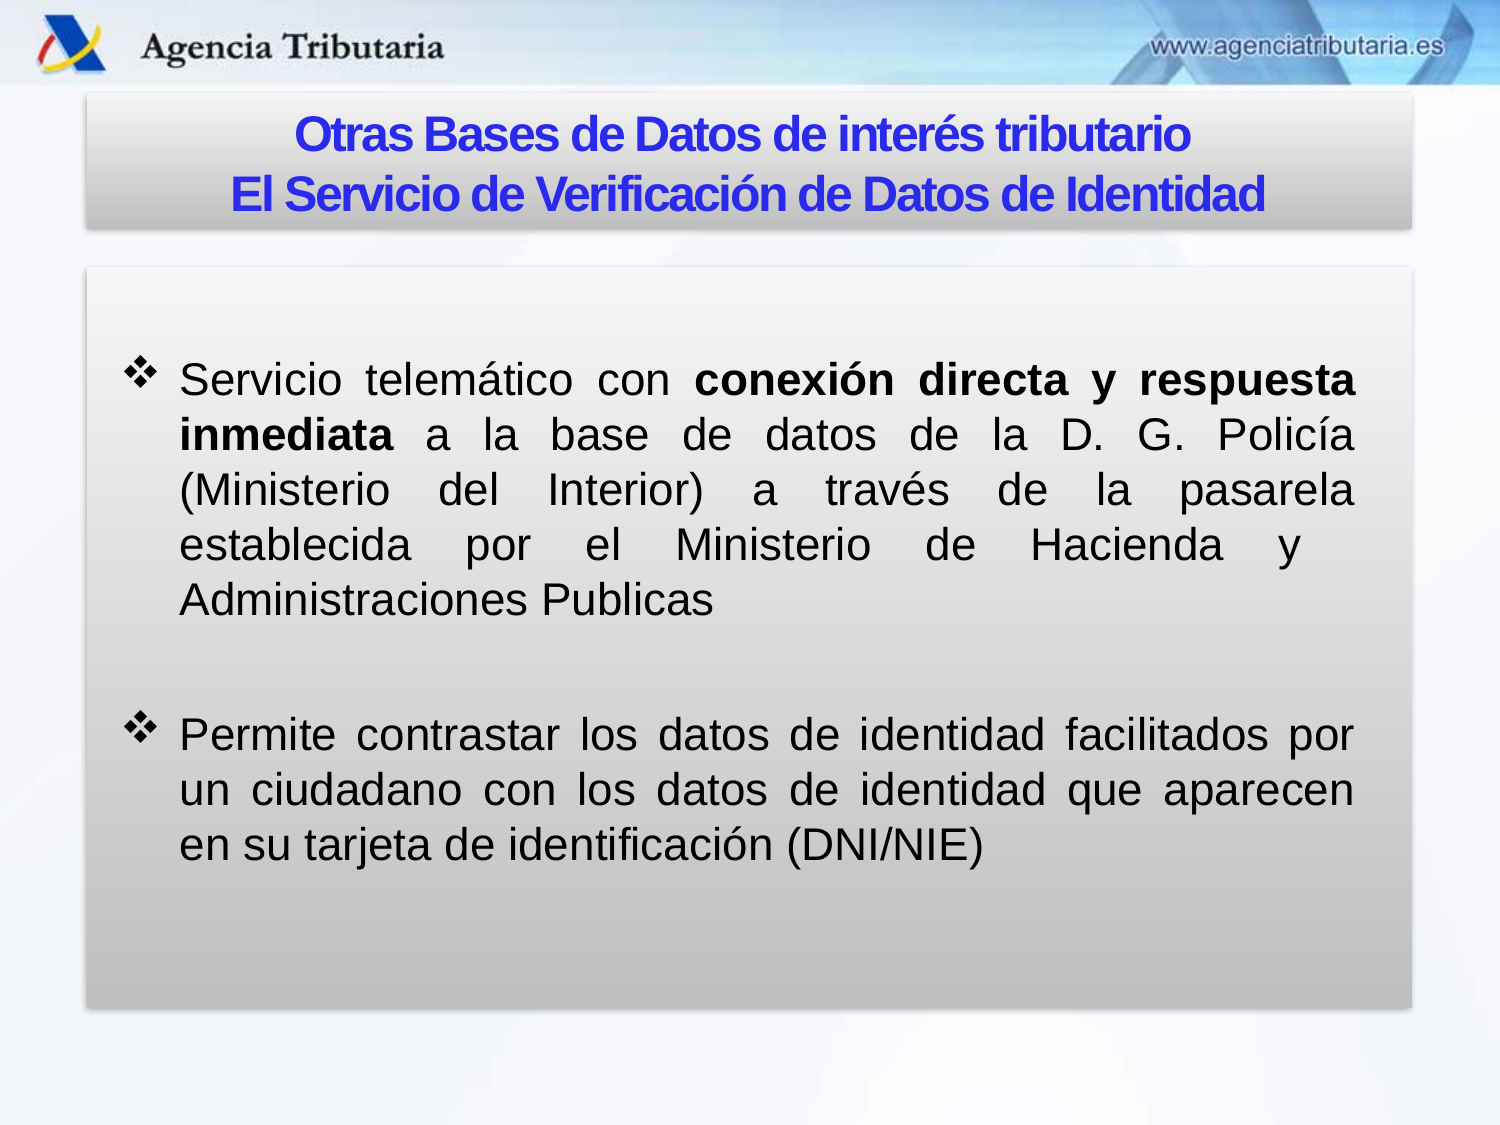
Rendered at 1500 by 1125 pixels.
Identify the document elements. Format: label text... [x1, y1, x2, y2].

text_box Servicio telemático con conexión directa y respuesta inmediata a la base de datos de la D. G. Policía (Ministerio del Interior) a través de la pasarela establecida por el Ministerio de Hacienda y Administraciones Publicas Permite contrastar los datos de identidad facilitados por un ciudadano con los datos de identidad que aparecen en su tarjeta de identificación (DNI/NIE) [105, 287, 1372, 877]
text_box Otras Bases de Datos de interés tributario El Servicio de Verificación de Datos de Identidad [87, 93, 1412, 229]
text_box [87, 267, 1412, 1008]
picture [0, 0, 1500, 1125]
